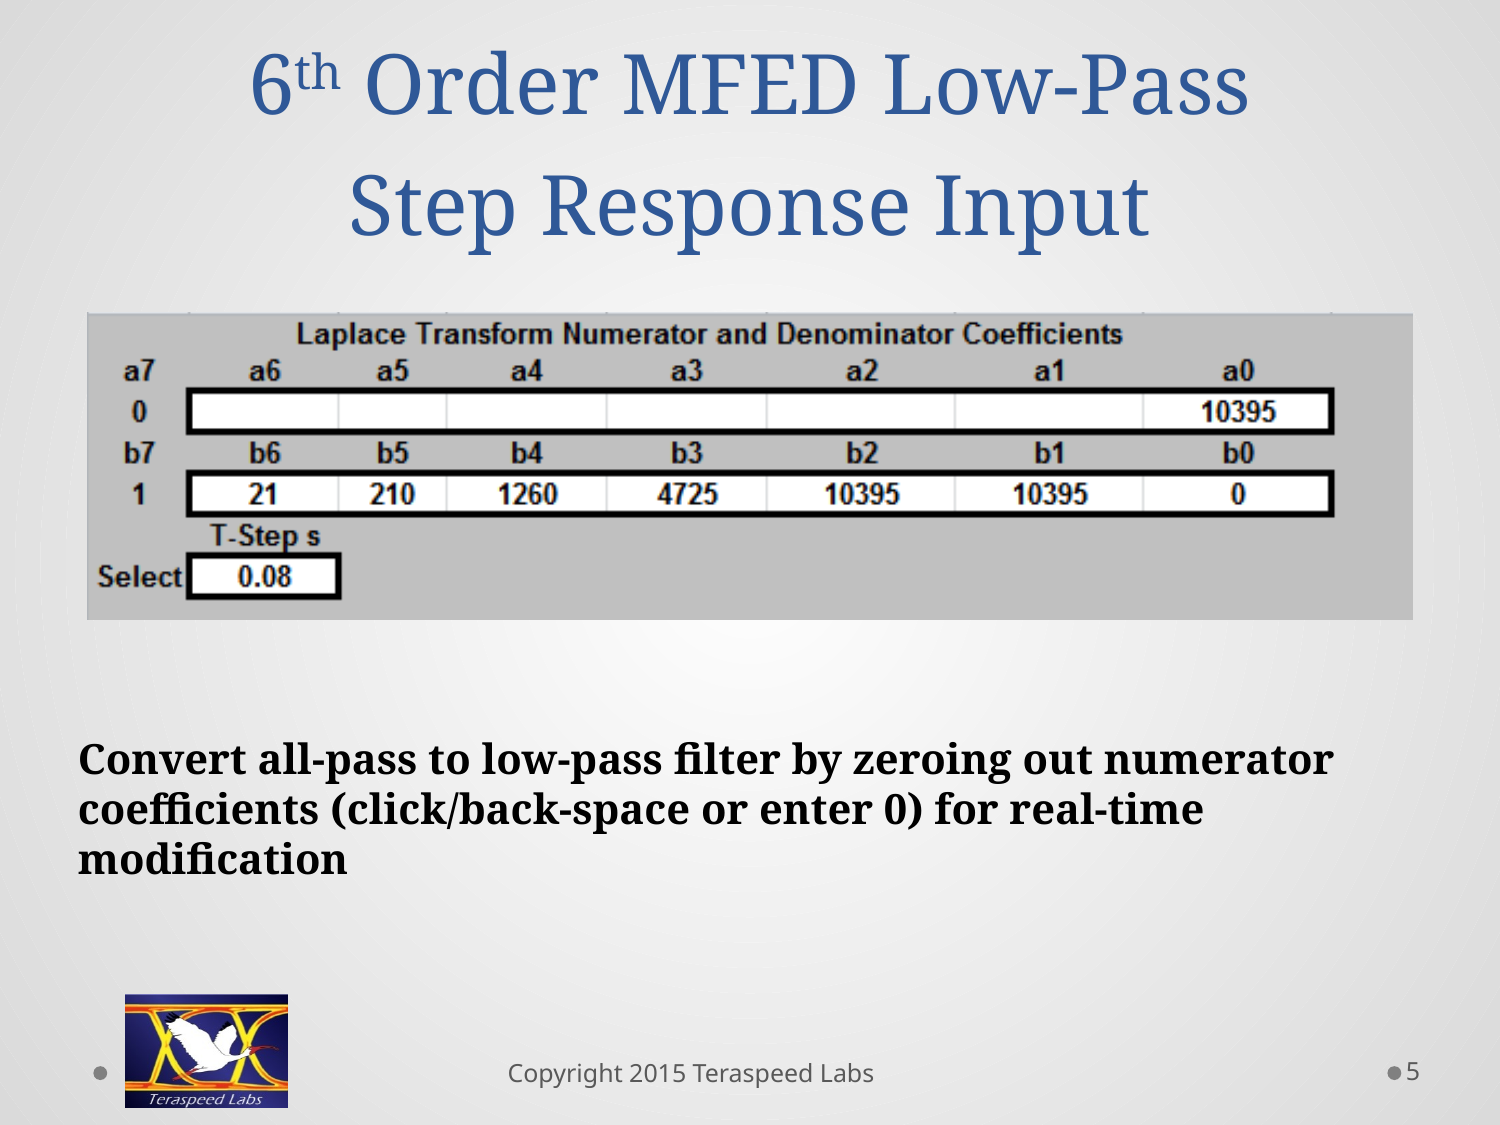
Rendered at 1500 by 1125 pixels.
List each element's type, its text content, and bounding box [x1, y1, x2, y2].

picture [87, 312, 1413, 620]
footer Copyright 2015 Teraspeed Labs [500, 1044, 968, 1105]
title 6th Order MFED Low-Pass Step Response Input [75, 0, 1425, 263]
text_box Convert all-pass to low-pass filter by zeroing out numerator coefficients (click/back-space or enter 0) for real-time modification [63, 725, 1376, 890]
picture [125, 994, 288, 1108]
slide_number 5 [1401, 1042, 1494, 1103]
